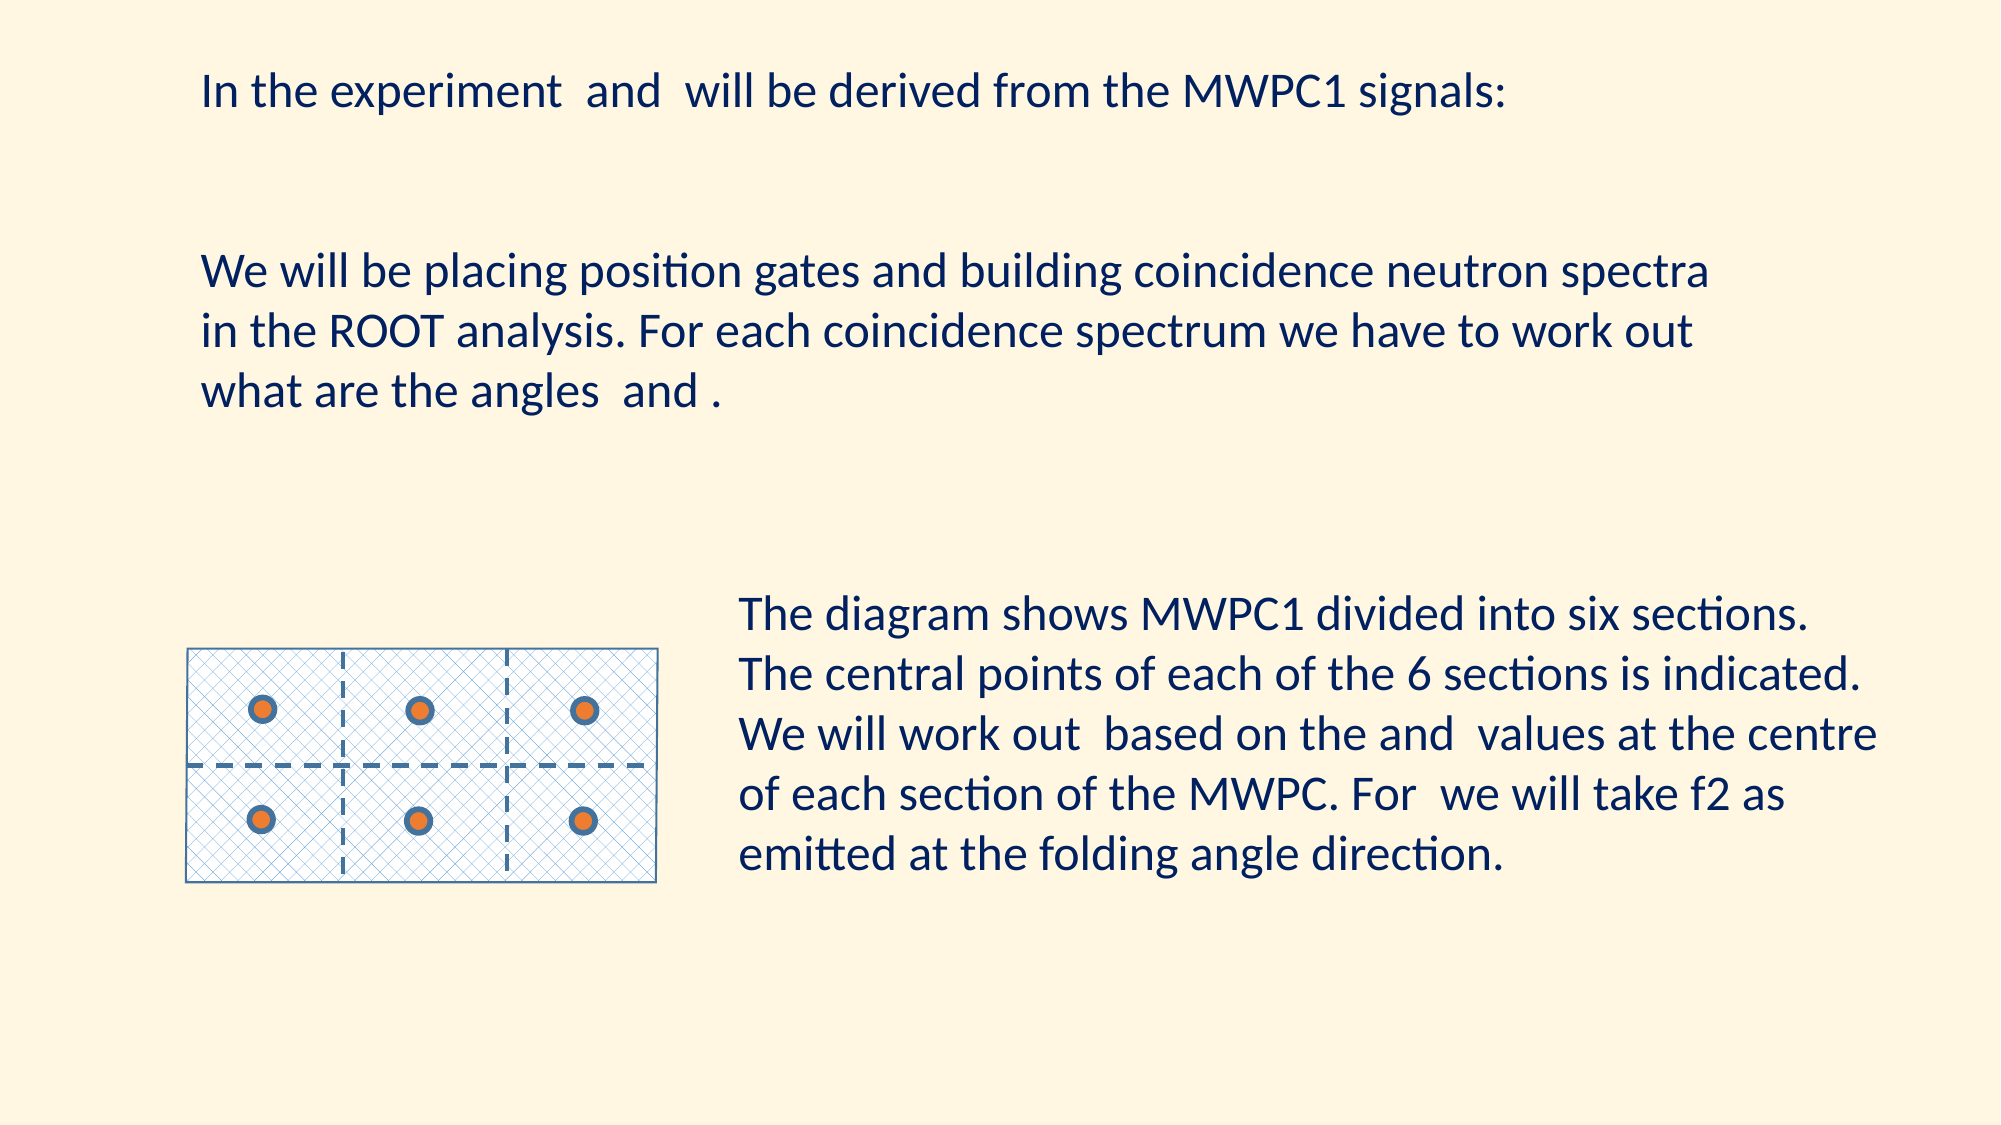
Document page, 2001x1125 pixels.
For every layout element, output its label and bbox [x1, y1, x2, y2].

text_box [184, 647, 659, 884]
text_box [570, 808, 597, 834]
text_box [249, 696, 276, 723]
text_box [405, 808, 432, 834]
text_box [571, 697, 598, 724]
text_box [248, 806, 275, 833]
text_box [407, 697, 433, 724]
